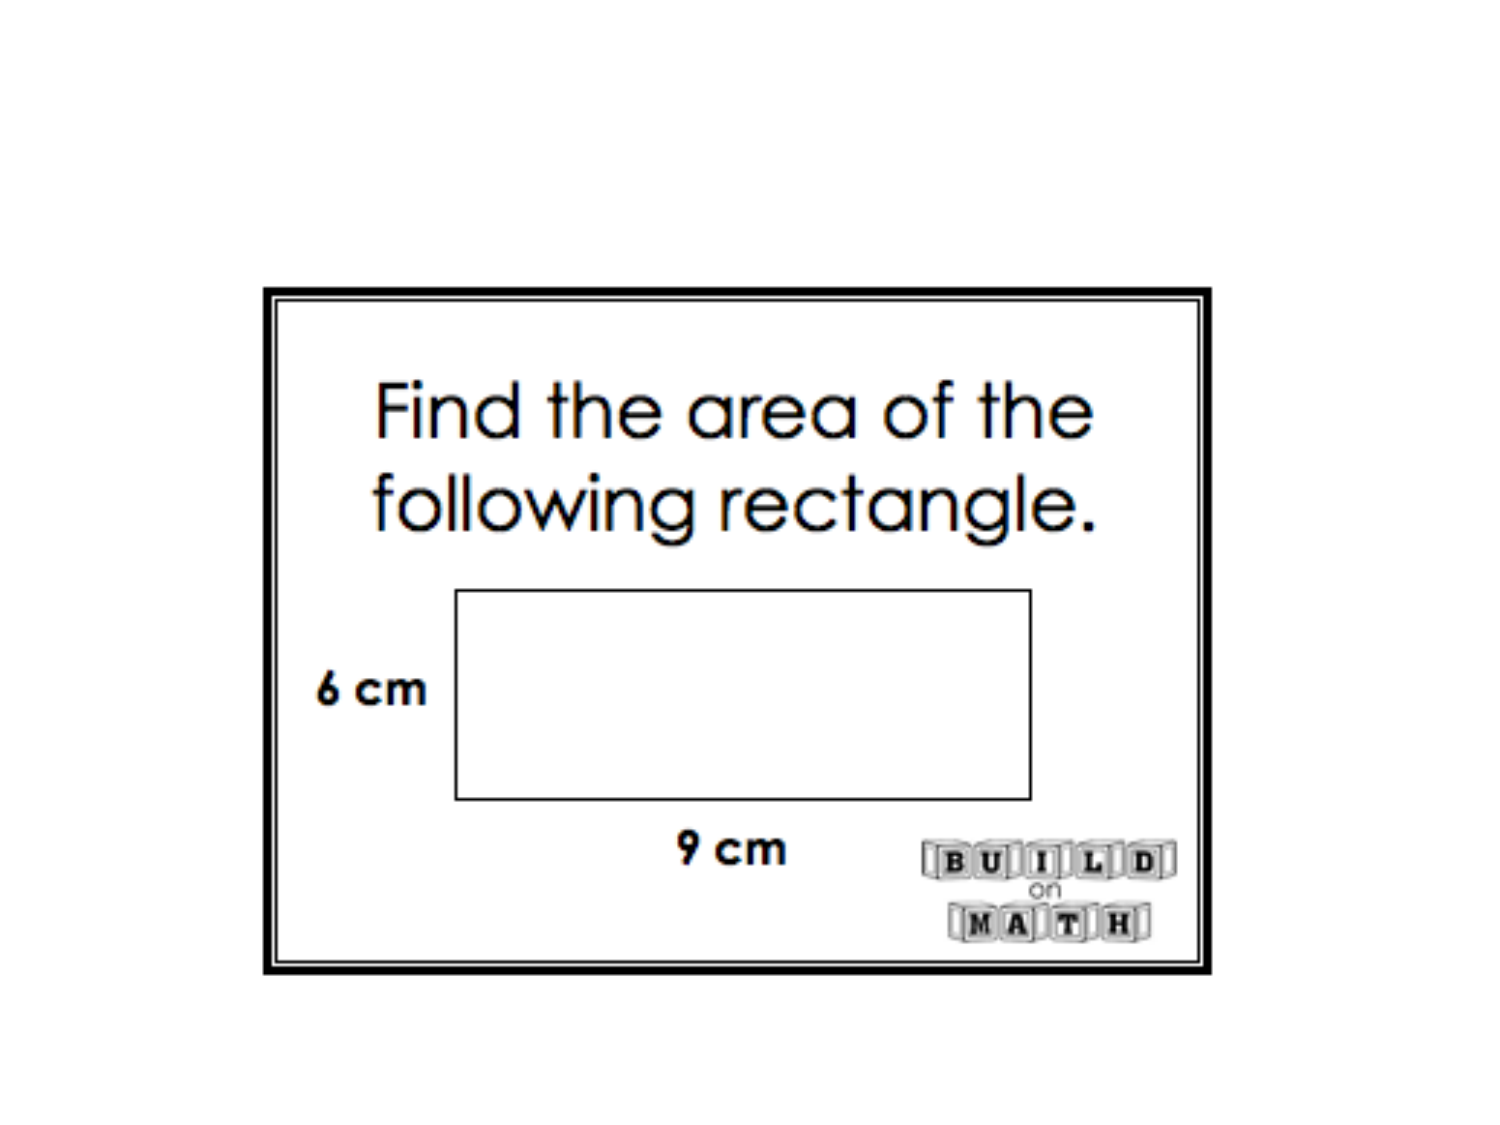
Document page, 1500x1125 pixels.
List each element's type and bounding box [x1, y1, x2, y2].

list [74, 262, 1426, 1006]
